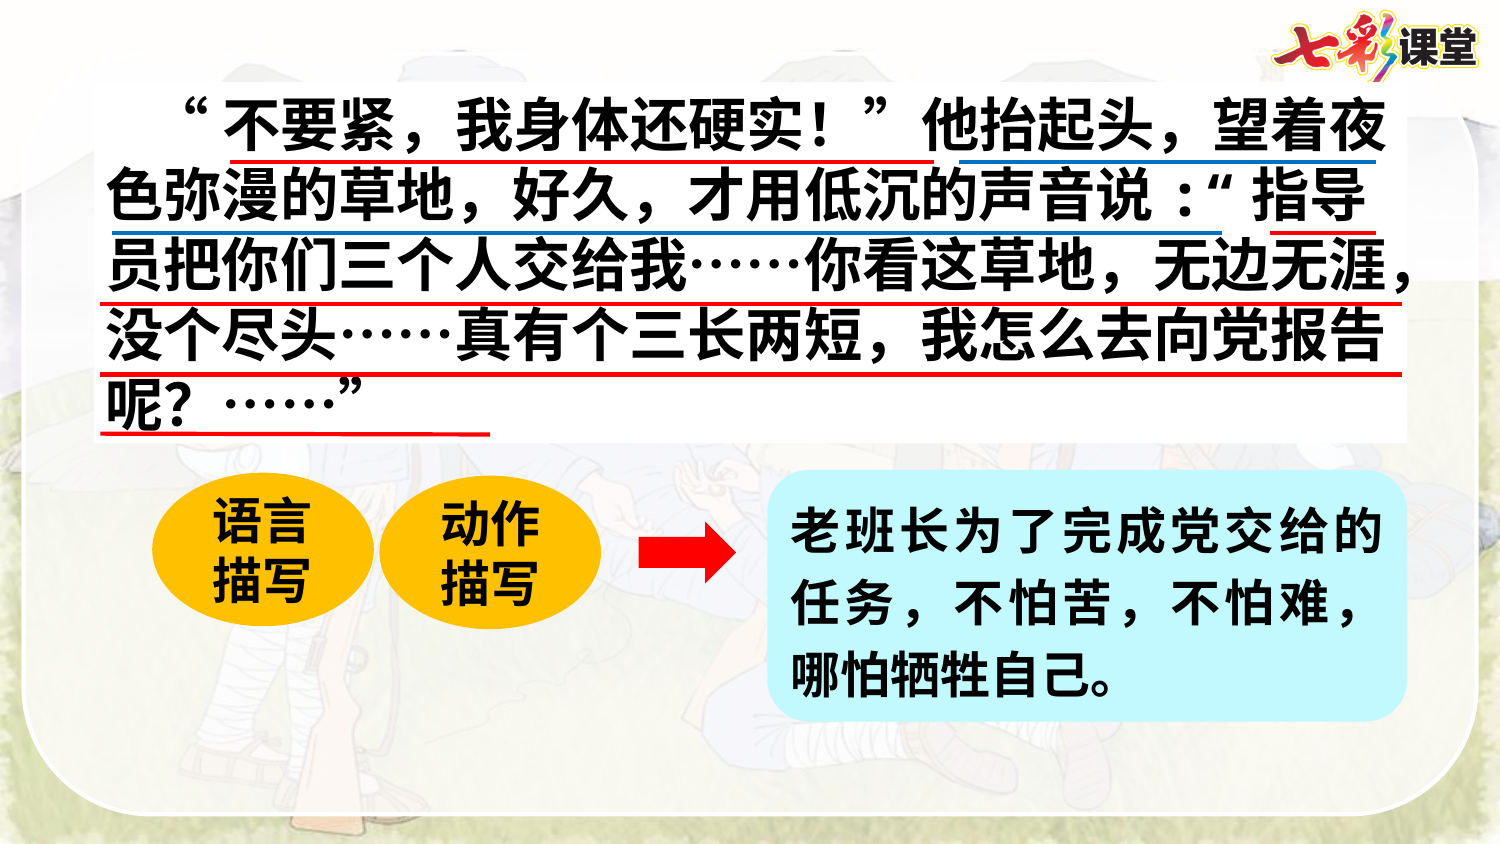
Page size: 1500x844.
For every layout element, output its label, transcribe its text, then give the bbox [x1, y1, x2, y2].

text_box 语言描写 [150, 470, 376, 629]
text_box [636, 519, 739, 586]
text_box 老班长为了完成党交给的任务，不怕苦，不怕难，哪怕牺牲自己。 [767, 469, 1408, 722]
text_box “不要紧，我身体还硬实！”他抬起头，望着夜色弥漫的草地，好久，才用低沉的声音说:“指导员把你们三个人交给我……你看这草地，无边无涯，没个尽头……真有个三长两短，我怎么去向党报告呢？……” [93, 82, 1408, 444]
text_box 动作描写 [377, 473, 604, 632]
picture [0, 0, 1500, 844]
